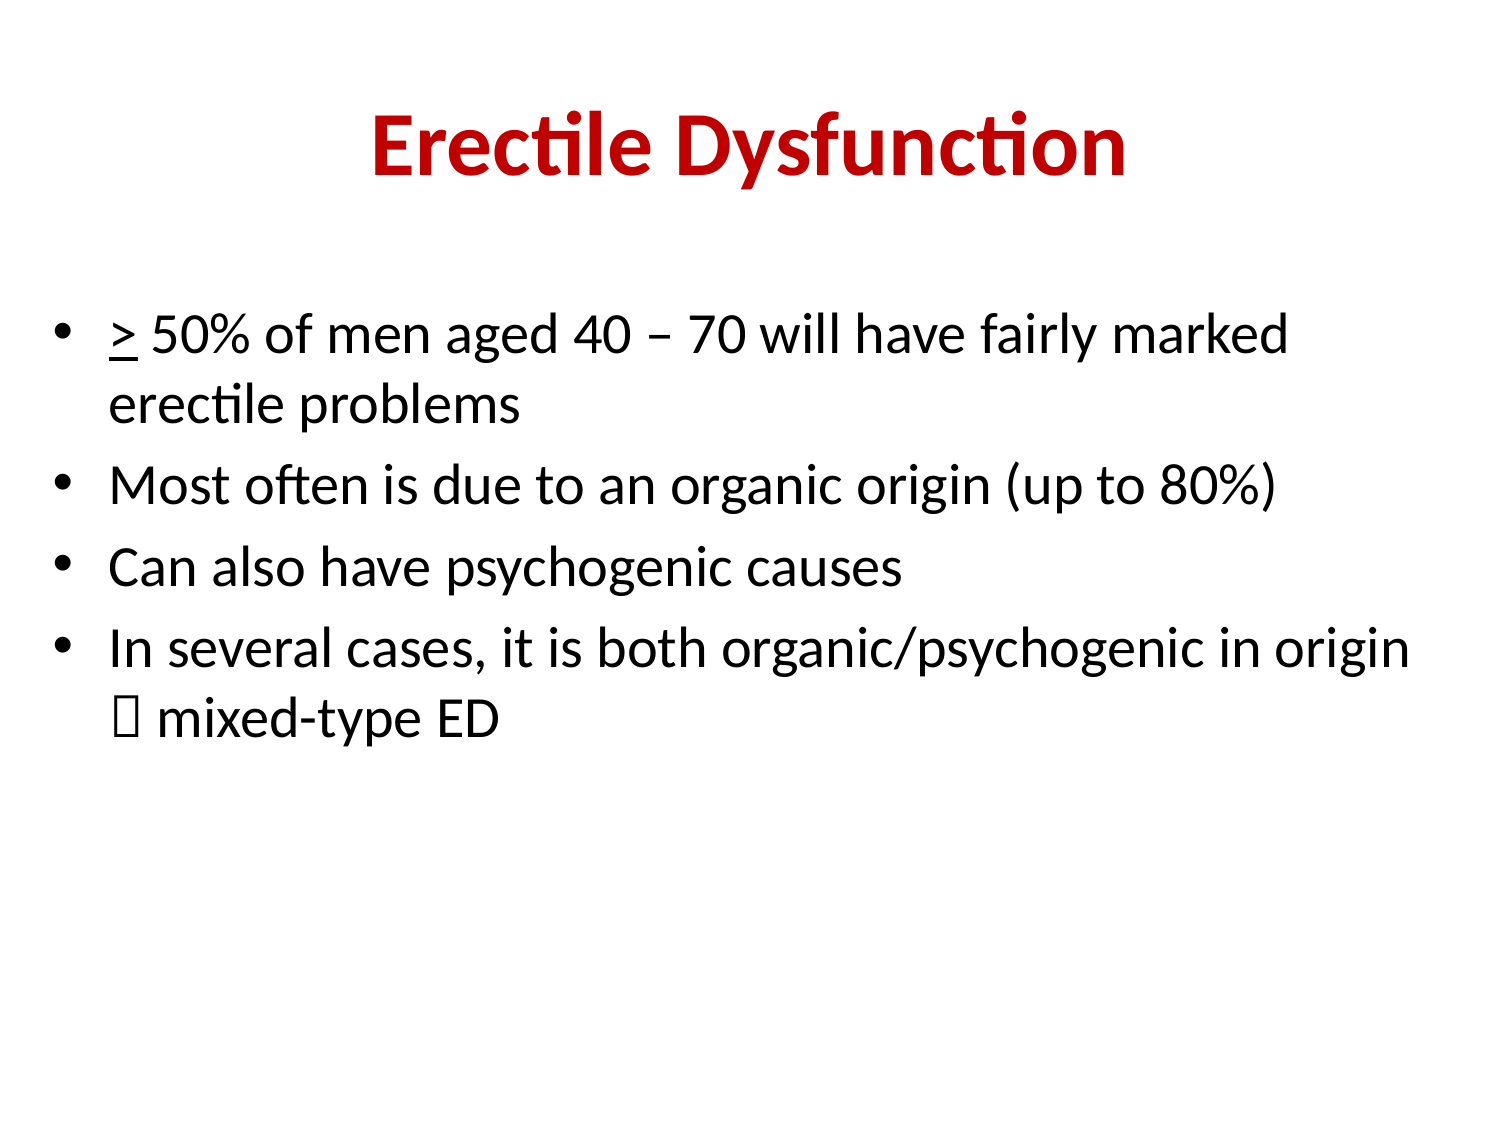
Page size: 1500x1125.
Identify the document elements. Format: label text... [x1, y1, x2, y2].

list > 50% of men aged 40 – 70 will have fairly marked erectile problems Most often is due to an organic origin (up to 80%) Can also have psychogenic causes In several cases, it is both organic/psychogenic in origin  mixed-type ED [37, 287, 1463, 1005]
title Erectile Dysfunction [75, 45, 1425, 233]
